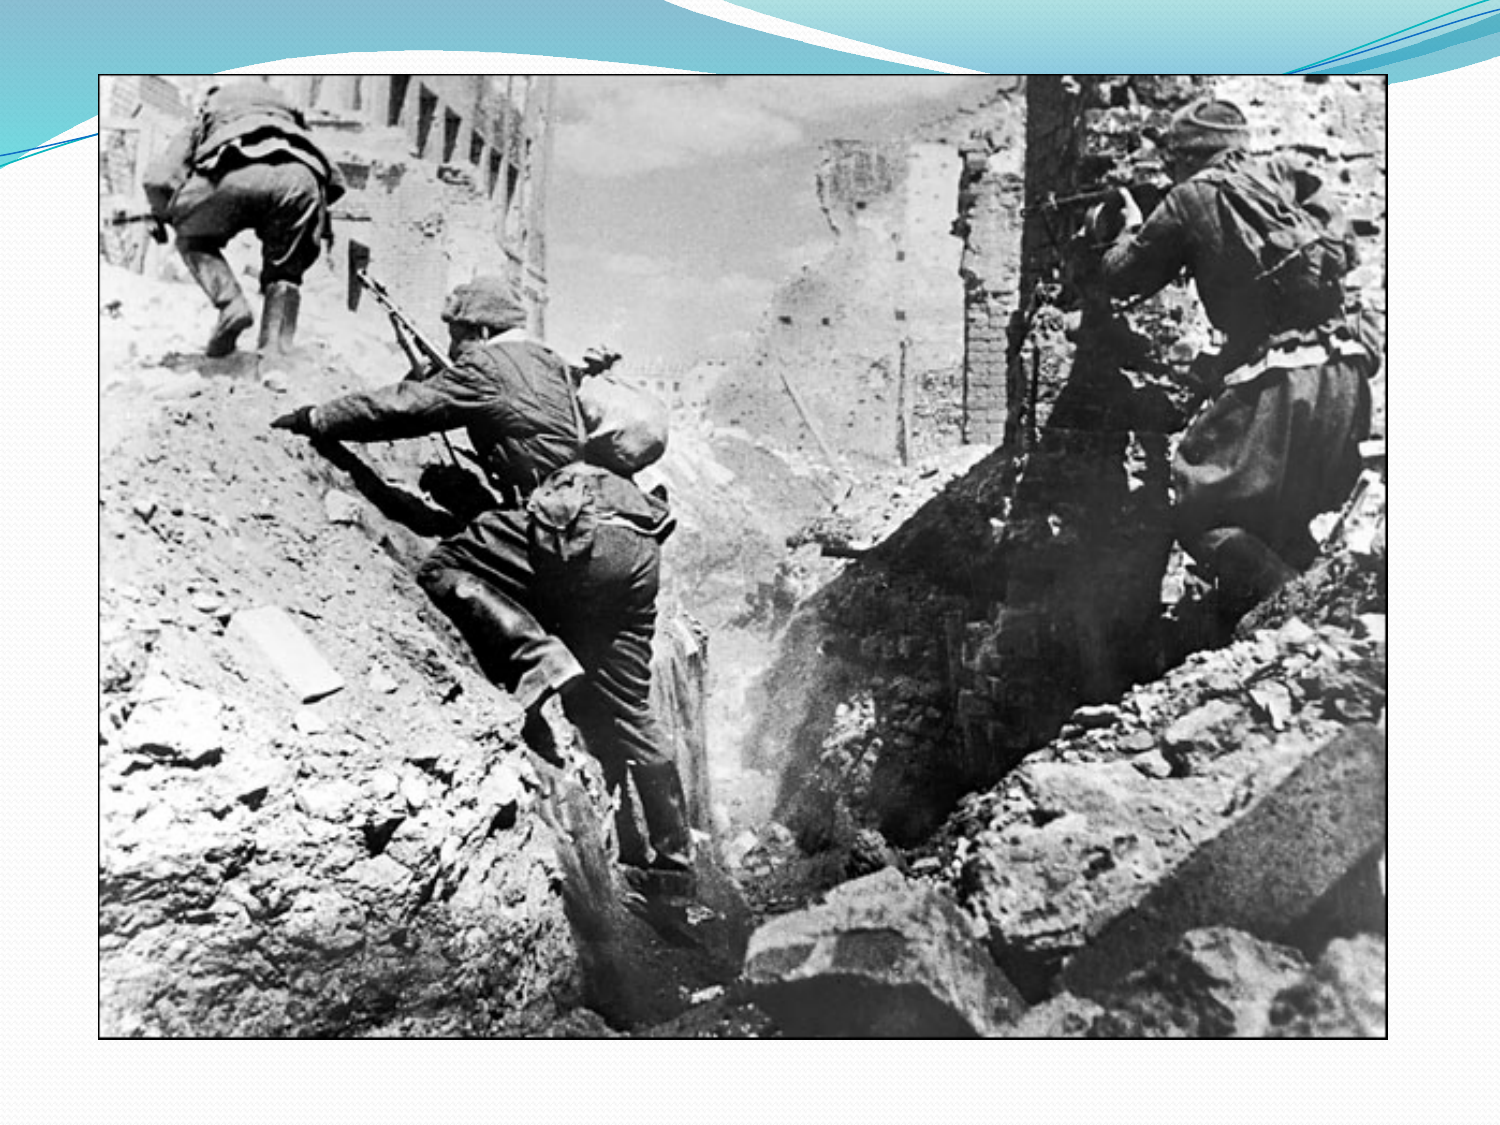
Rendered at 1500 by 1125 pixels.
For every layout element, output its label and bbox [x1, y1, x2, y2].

picture [98, 74, 1388, 1040]
